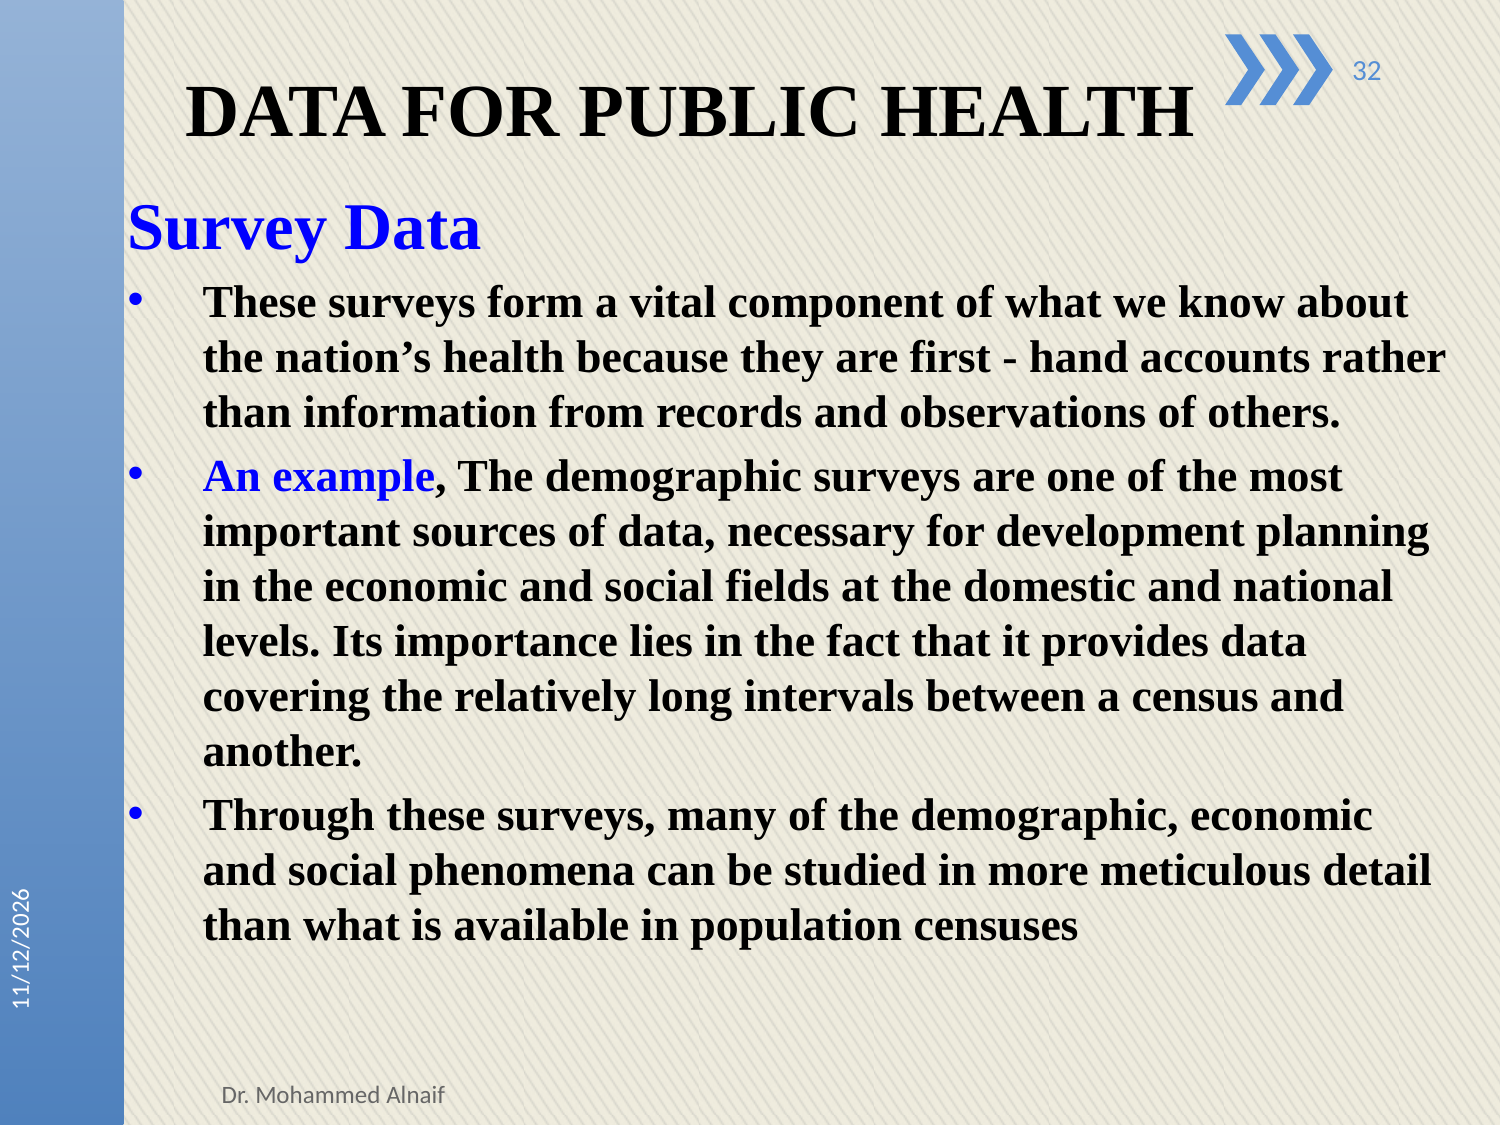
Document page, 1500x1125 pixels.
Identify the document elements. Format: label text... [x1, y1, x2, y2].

subtitle Survey Data These surveys form a vital component of what we know about the nation’s health because they are first - hand accounts rather than information from records and observations of others. An example, The demographic surveys are one of the most important sources of data, necessary for development planning in the economic and social fields at the domestic and national levels. Its importance lies in the fact that it provides data covering the relatively long intervals between a census and another. Through these surveys, many of the demographic, economic and social phenomena can be studied in more meticulous detail than what is available in population censuses [112, 174, 1463, 1038]
title DATA FOR PUBLIC HEALTH [125, 37, 1226, 159]
slide_number 32 [1337, 38, 1466, 99]
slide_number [0, 594, 38, 1026]
footer Dr. Mohammed Alnaif [206, 1074, 1382, 1113]
